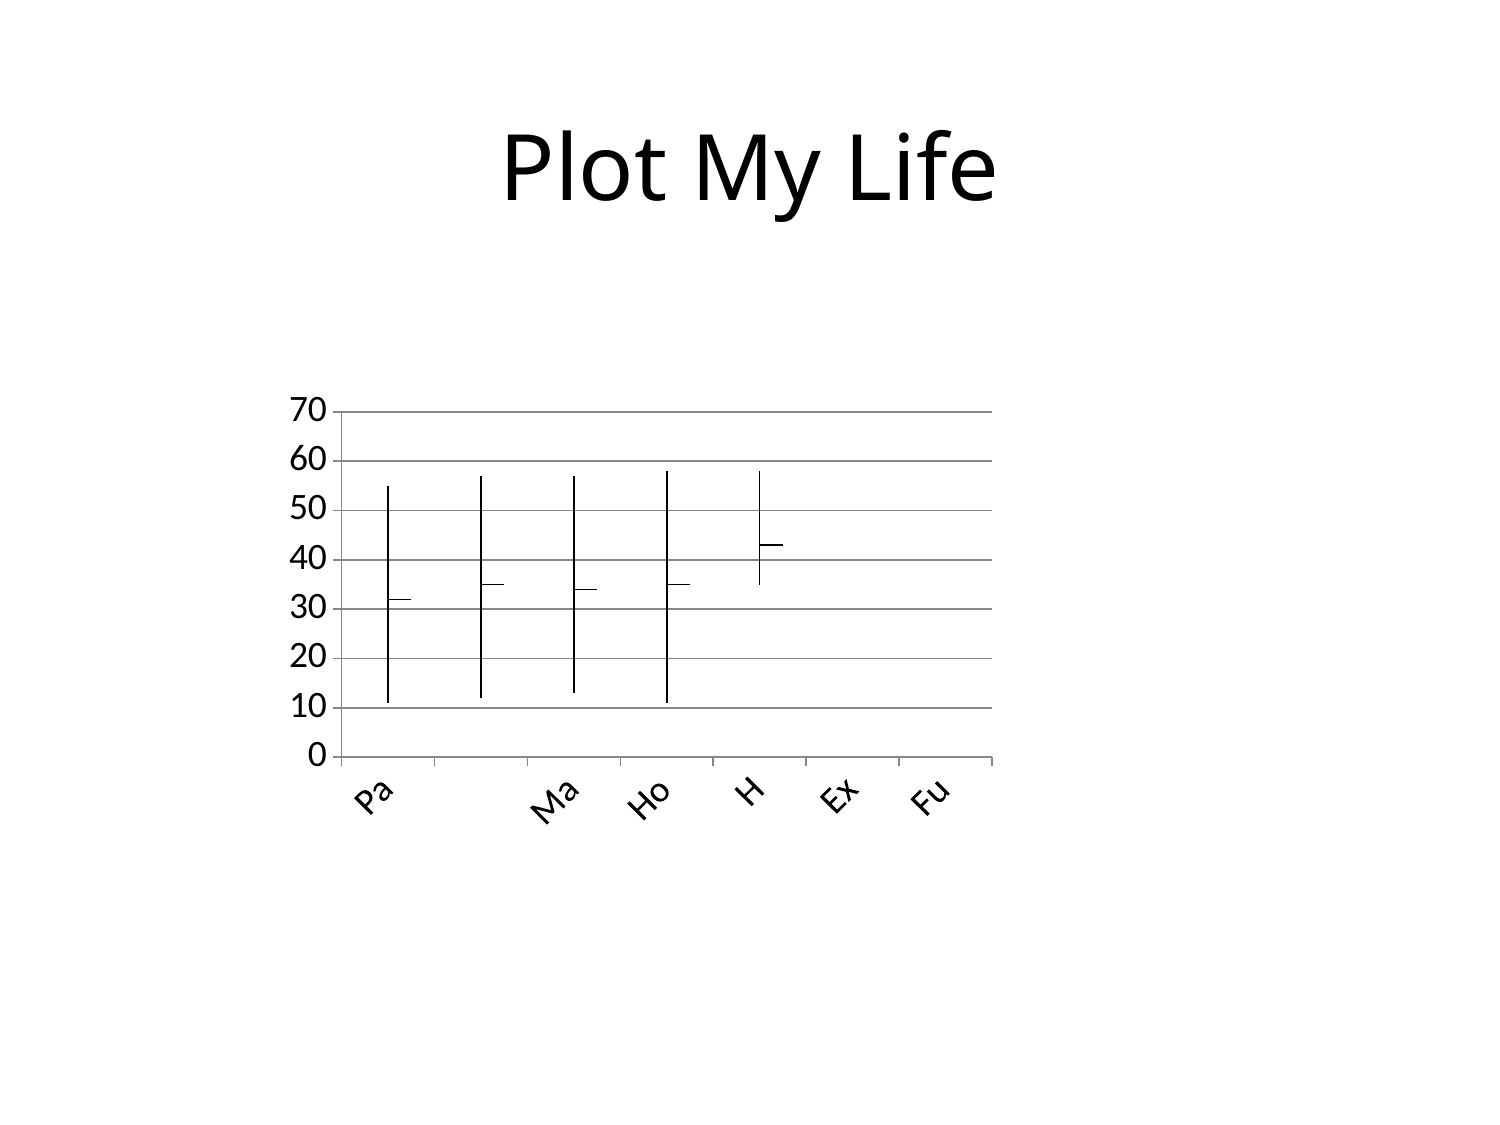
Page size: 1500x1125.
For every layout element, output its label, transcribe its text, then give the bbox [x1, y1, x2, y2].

chart [249, 368, 1172, 834]
title Plot My Life [112, 99, 1388, 230]
